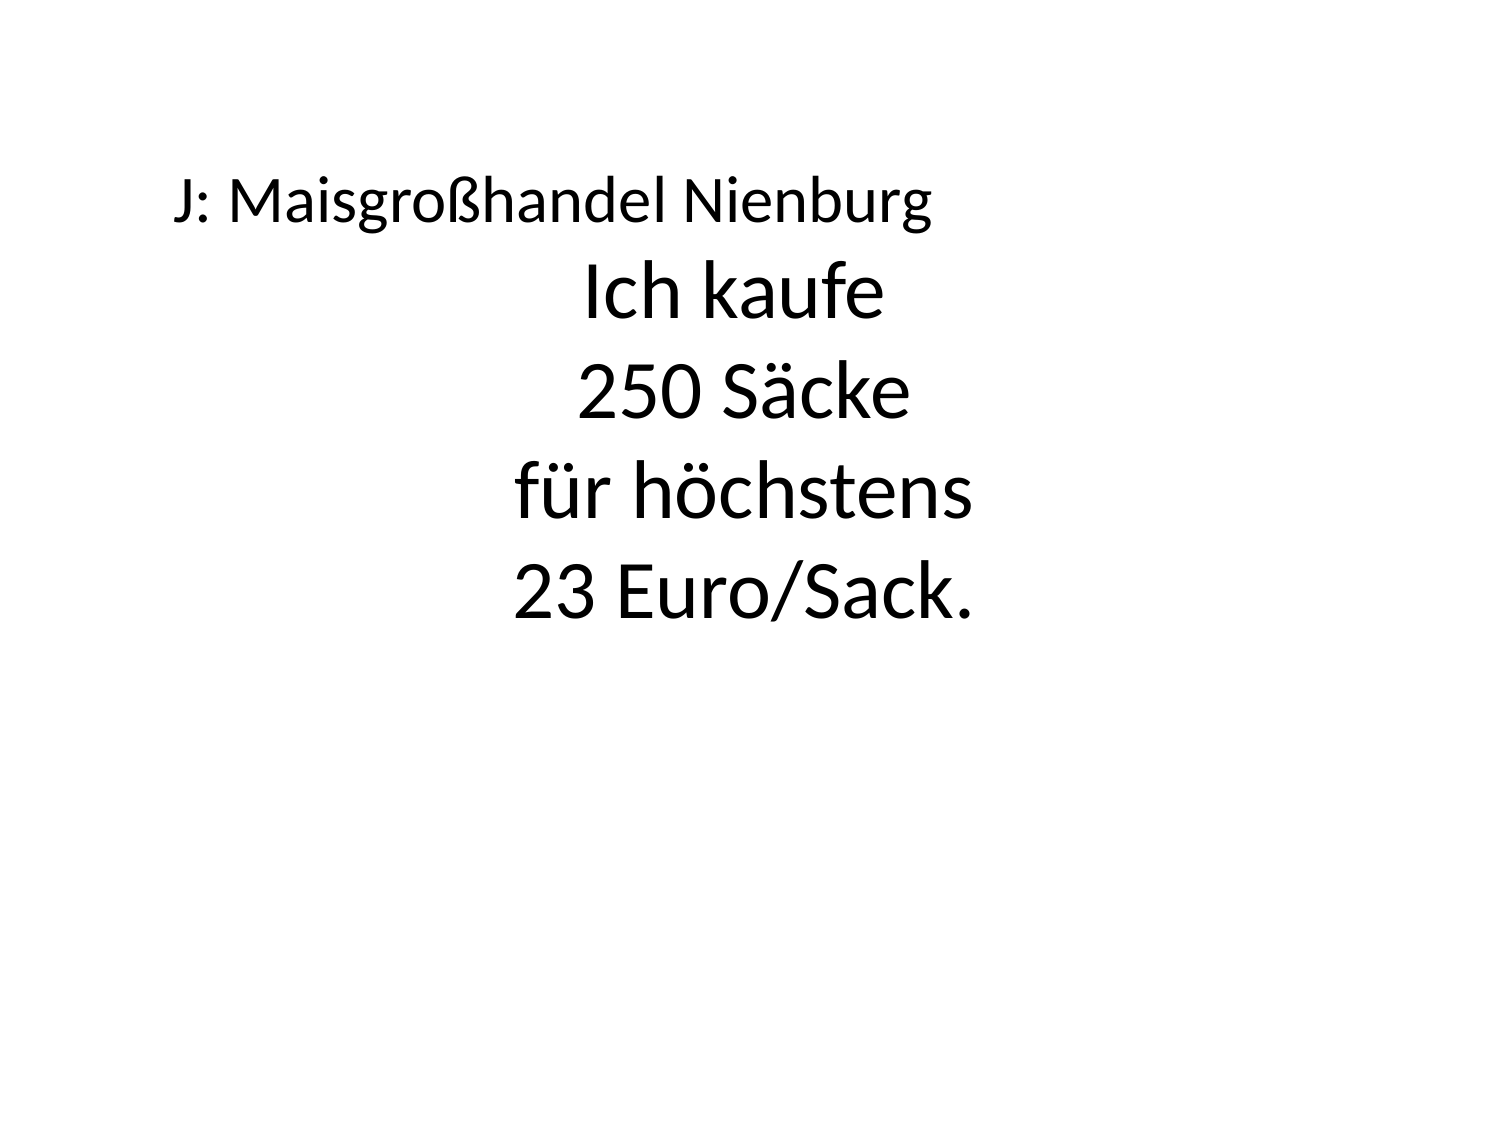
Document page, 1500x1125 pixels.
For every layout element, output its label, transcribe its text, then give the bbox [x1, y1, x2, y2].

text_box J: Maisgroßhandel Nienburg Ich kaufe 250 Säcke für höchstens 23 Euro/Sack. [158, 147, 1330, 643]
